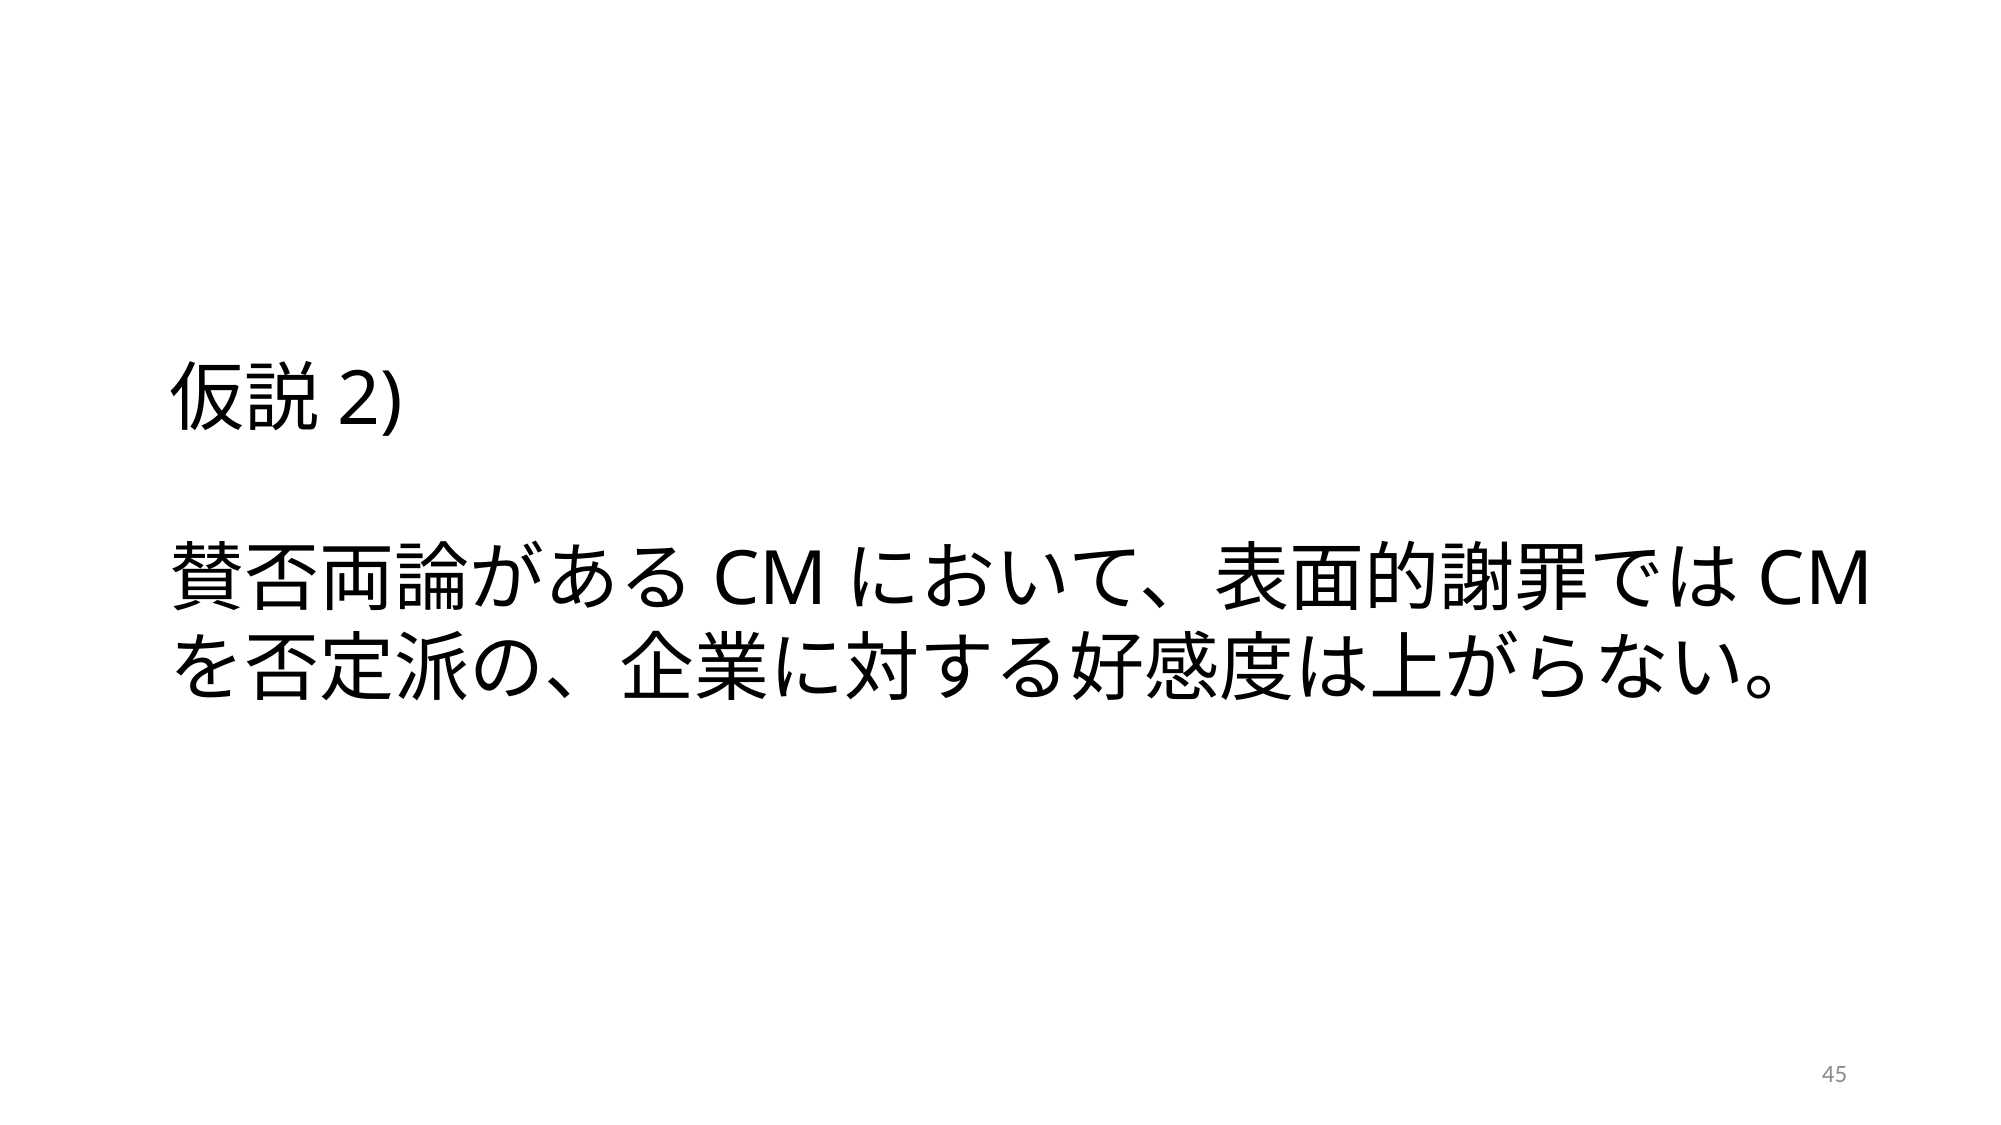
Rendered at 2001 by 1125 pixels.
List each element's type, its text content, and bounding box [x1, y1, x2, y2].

text_box 仮説2) 賛否両論があるCMにおいて、表面的謝罪ではCM を否定派の、企業に対する好感度は上がらない。 [154, 342, 1890, 717]
slide_number 45 [1412, 1042, 1863, 1103]
